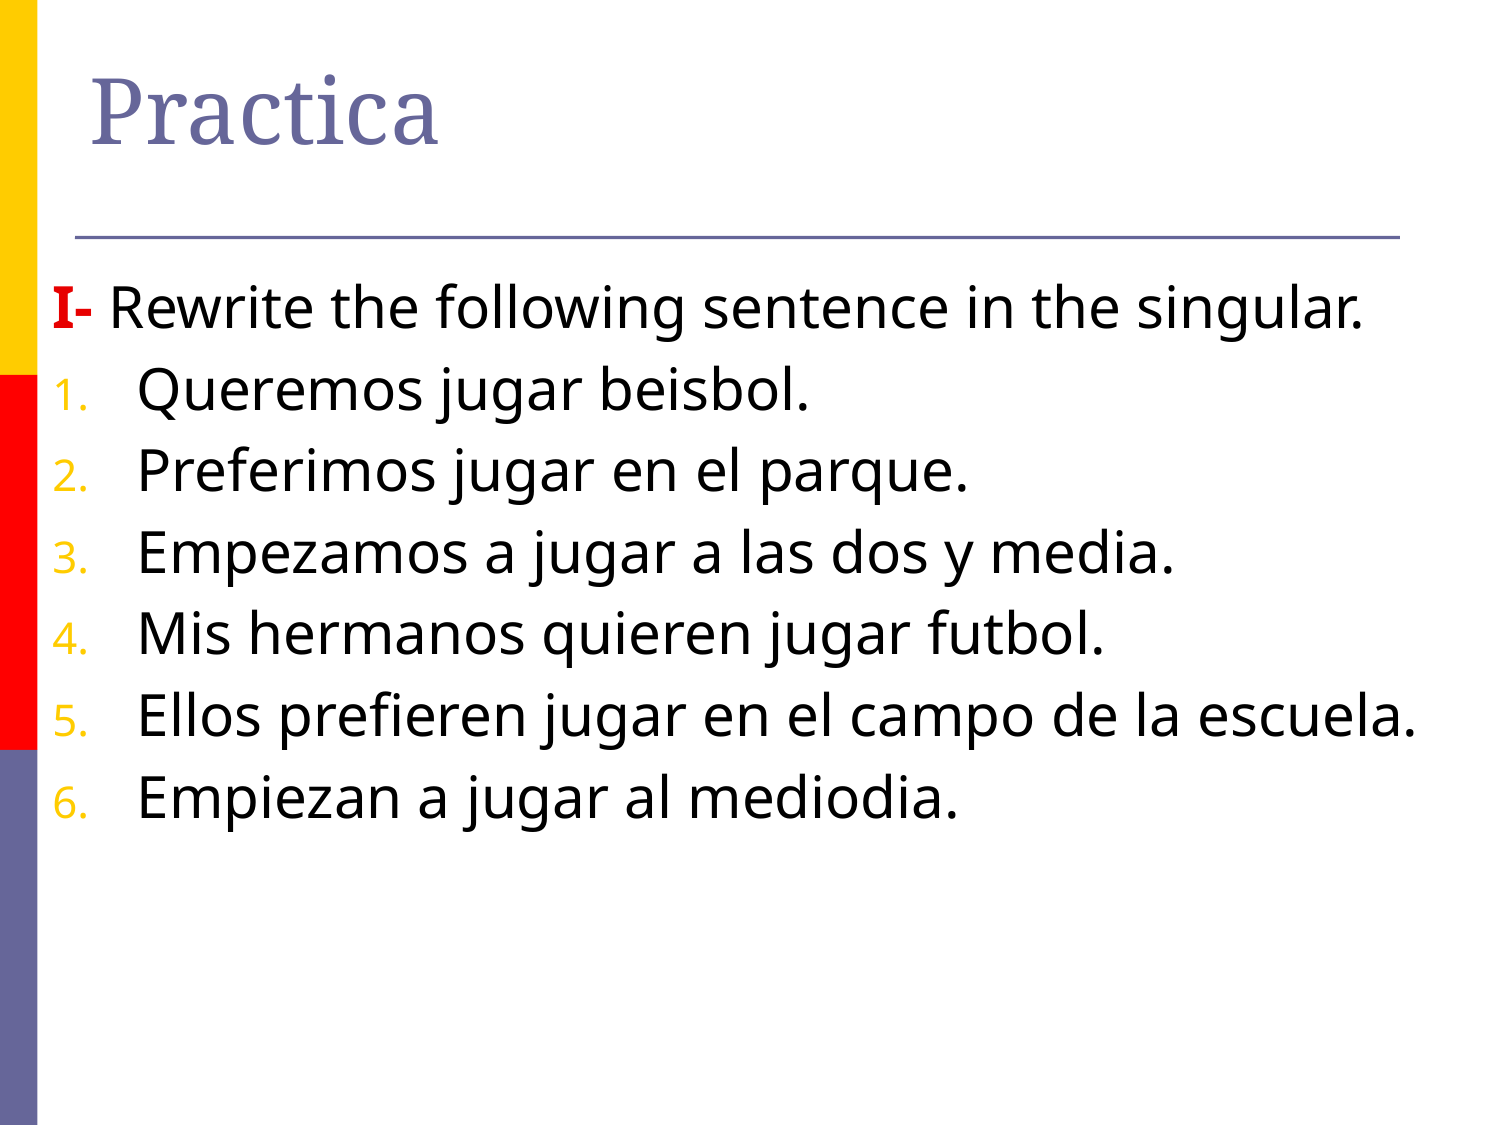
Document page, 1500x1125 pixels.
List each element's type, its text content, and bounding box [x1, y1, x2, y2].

text_box I- Rewrite the following sentence in the singular. Queremos jugar beisbol. Preferimos jugar en el parque. Empezamos a jugar a las dos y media. Mis hermanos quieren jugar futbol. Ellos prefieren jugar en el campo de la escuela. Empiezan a jugar al mediodia. [37, 262, 1463, 1006]
text_box Practica [74, 45, 1425, 233]
